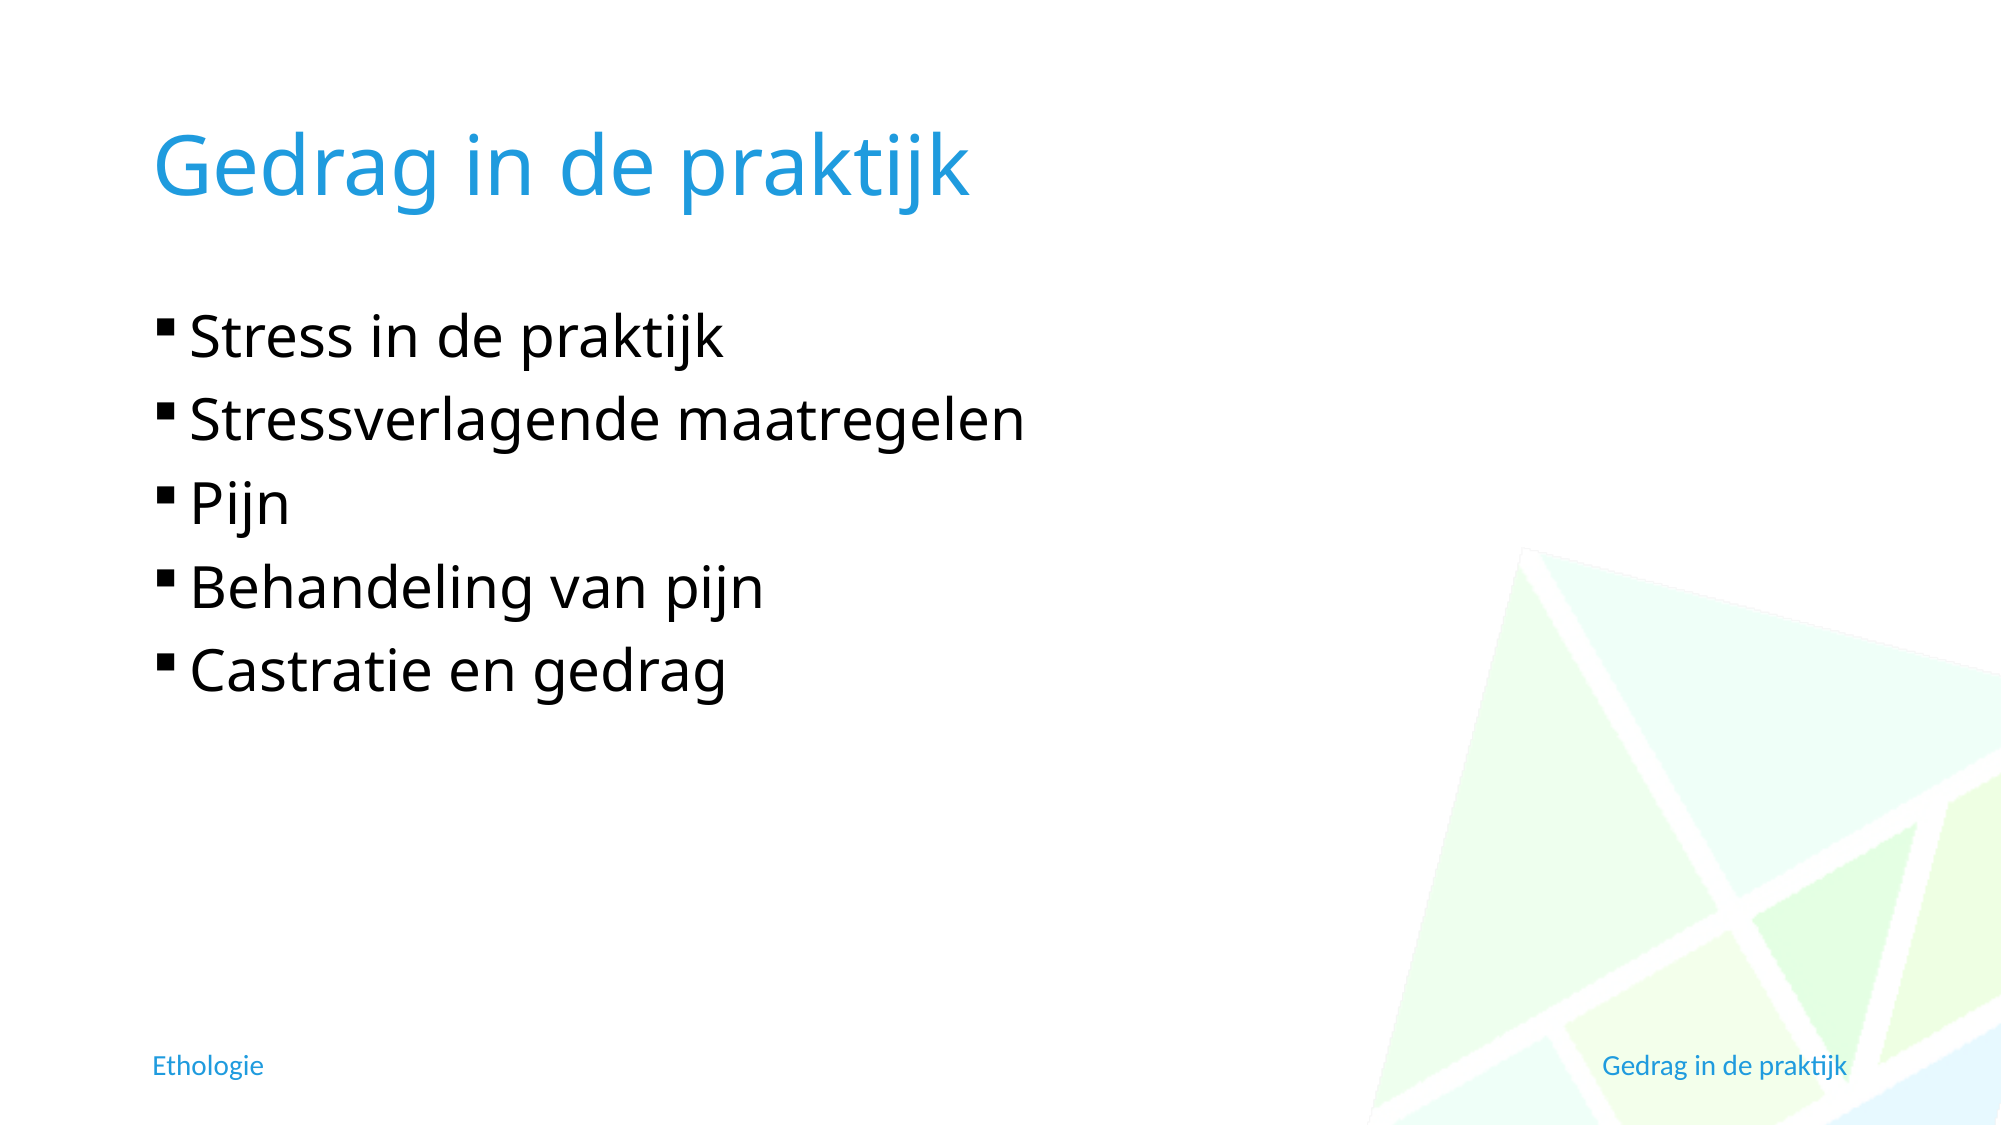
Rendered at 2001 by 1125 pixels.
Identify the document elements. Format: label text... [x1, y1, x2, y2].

title Gedrag in de praktijk [137, 59, 1863, 278]
list Gedrag in de praktijk [1412, 1042, 1863, 1103]
list Ethologie [137, 1042, 588, 1103]
list Stress in de praktijk Stressverlagende maatregelen Pijn Behandeling van pijn Castratie en gedrag [137, 299, 1863, 1014]
